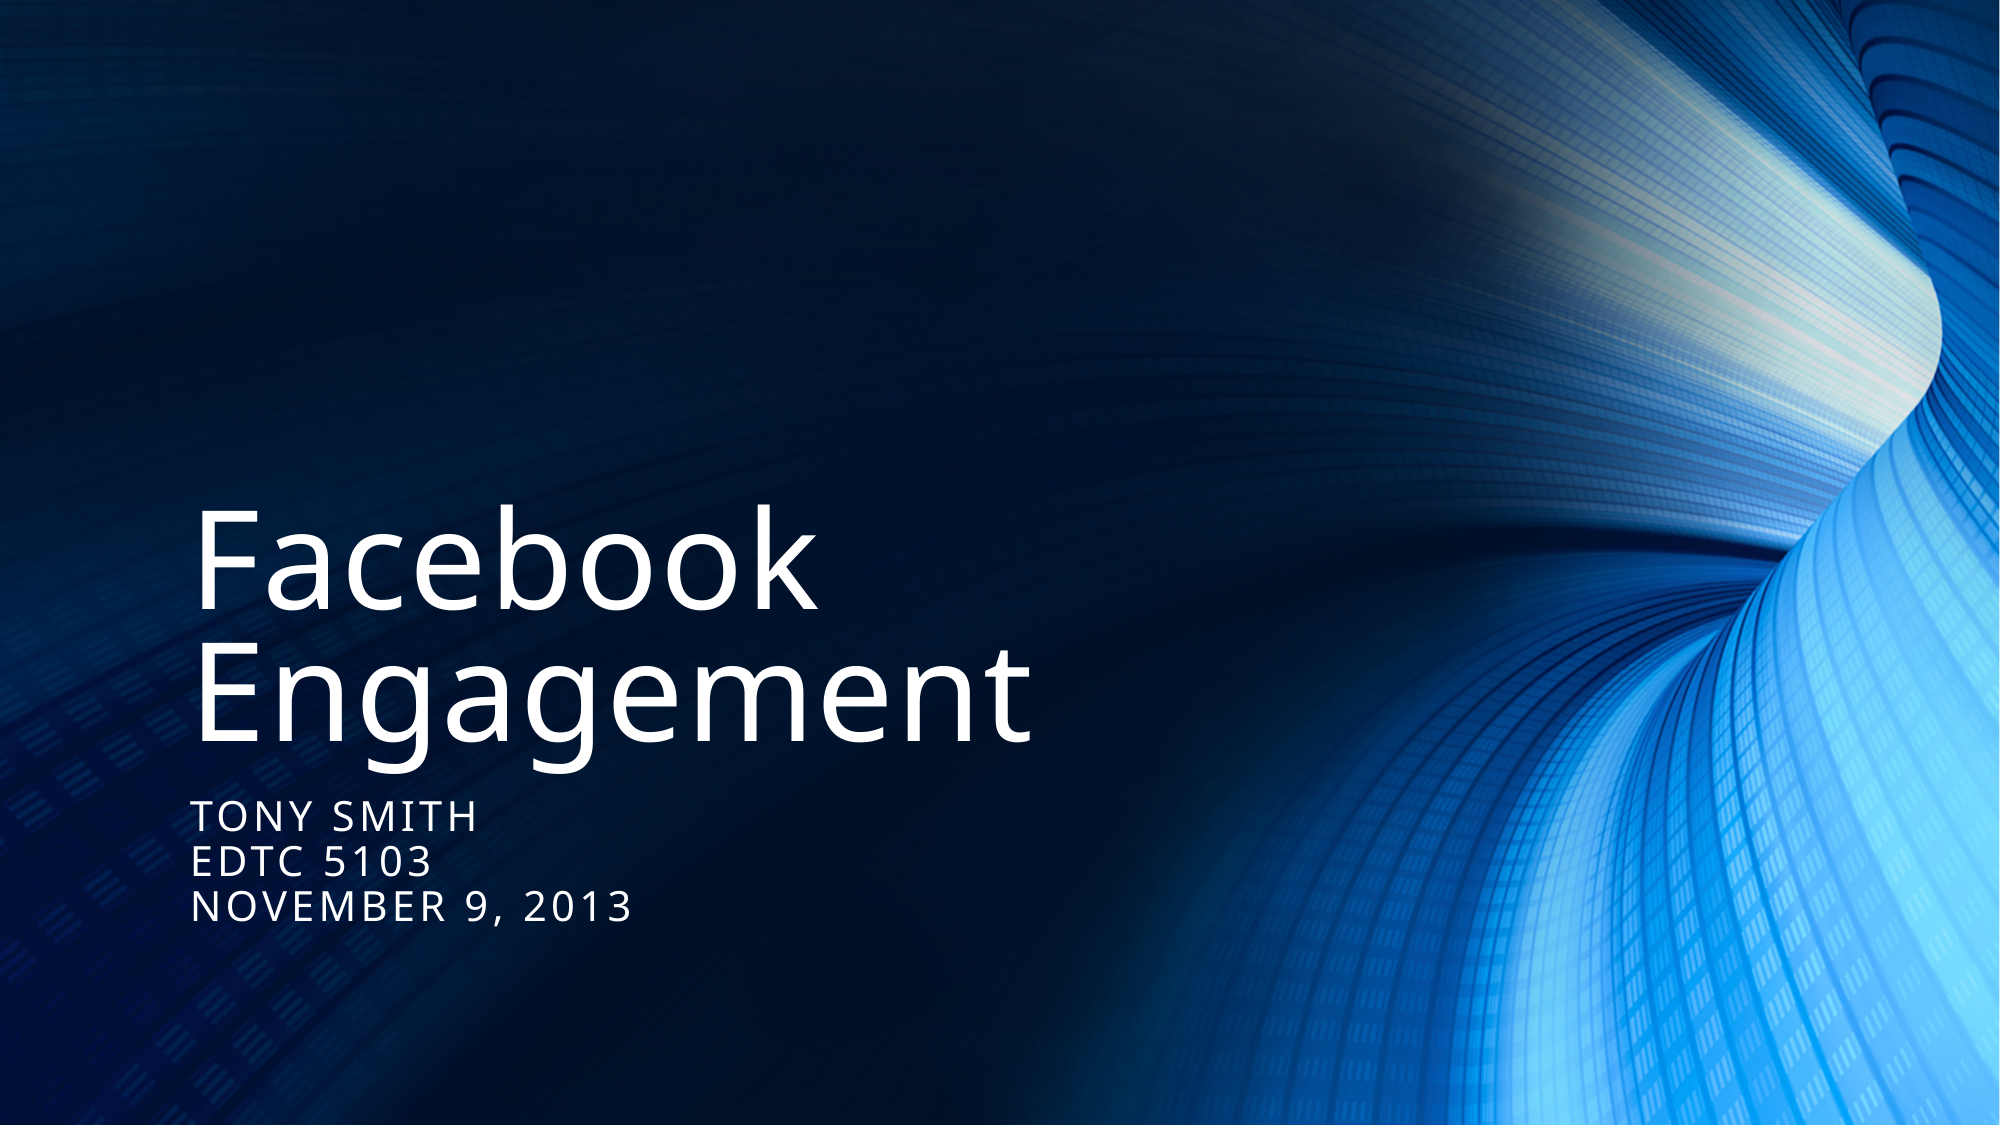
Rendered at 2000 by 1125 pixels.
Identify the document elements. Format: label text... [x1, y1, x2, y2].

picture [0, 0, 2000, 1125]
subtitle Tony Smith Edtc 5103 November 9, 2013 [174, 787, 1525, 988]
title Facebook Engagement [174, 299, 1525, 775]
